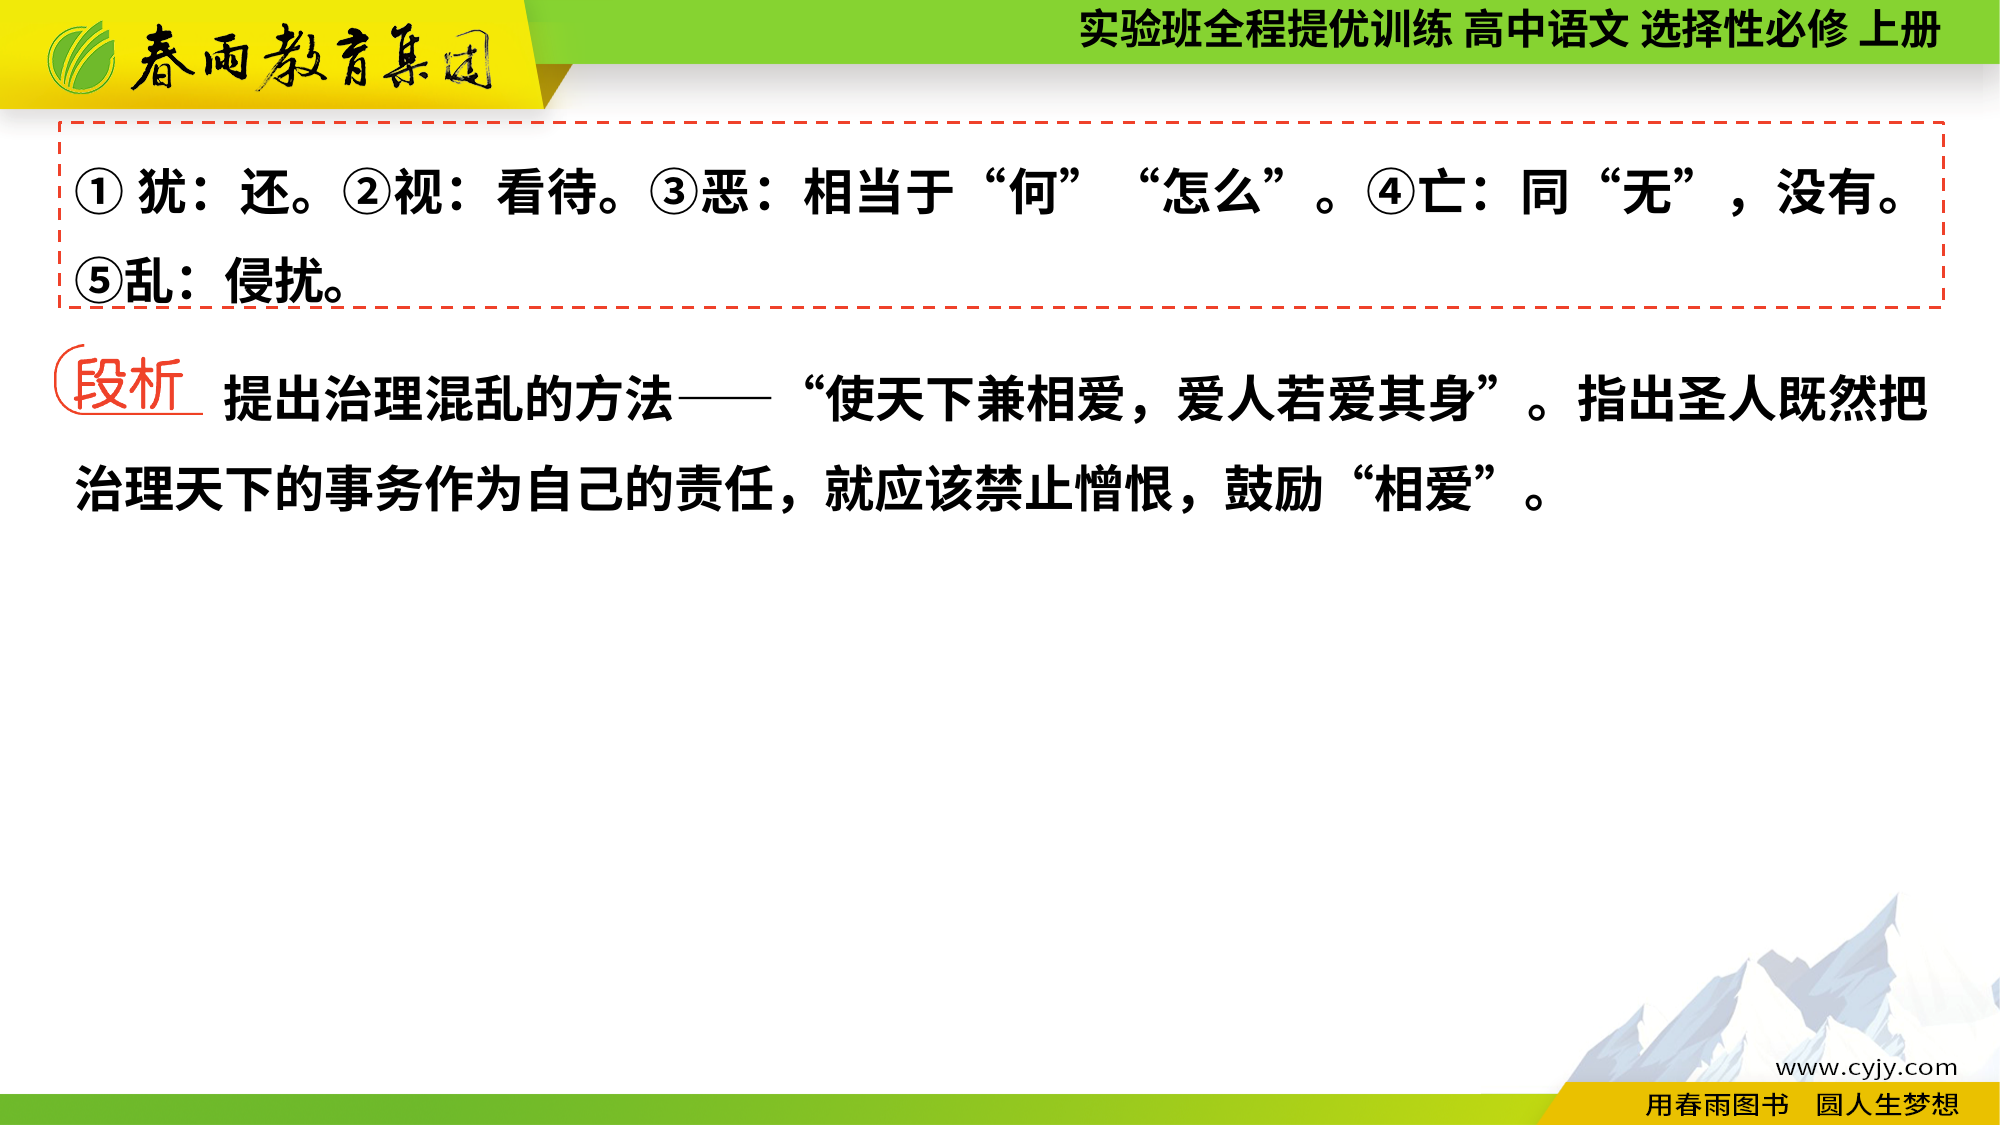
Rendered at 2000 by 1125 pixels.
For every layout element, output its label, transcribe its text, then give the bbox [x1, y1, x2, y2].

text_box 提出治理混乱的方法——“使天下兼相爱，爱人若爱其身”。指出圣人既然把治理天下的事务作为自己的责任，就应该禁止憎恨，鼓励“相爱”。 [59, 329, 1944, 525]
list ①犹：还。②视：看待。③恶：相当于“何”“怎么”。④亡：同“无”，没有。⑤乱：侵扰。 [59, 122, 1944, 308]
picture [0, 0, 2000, 1125]
